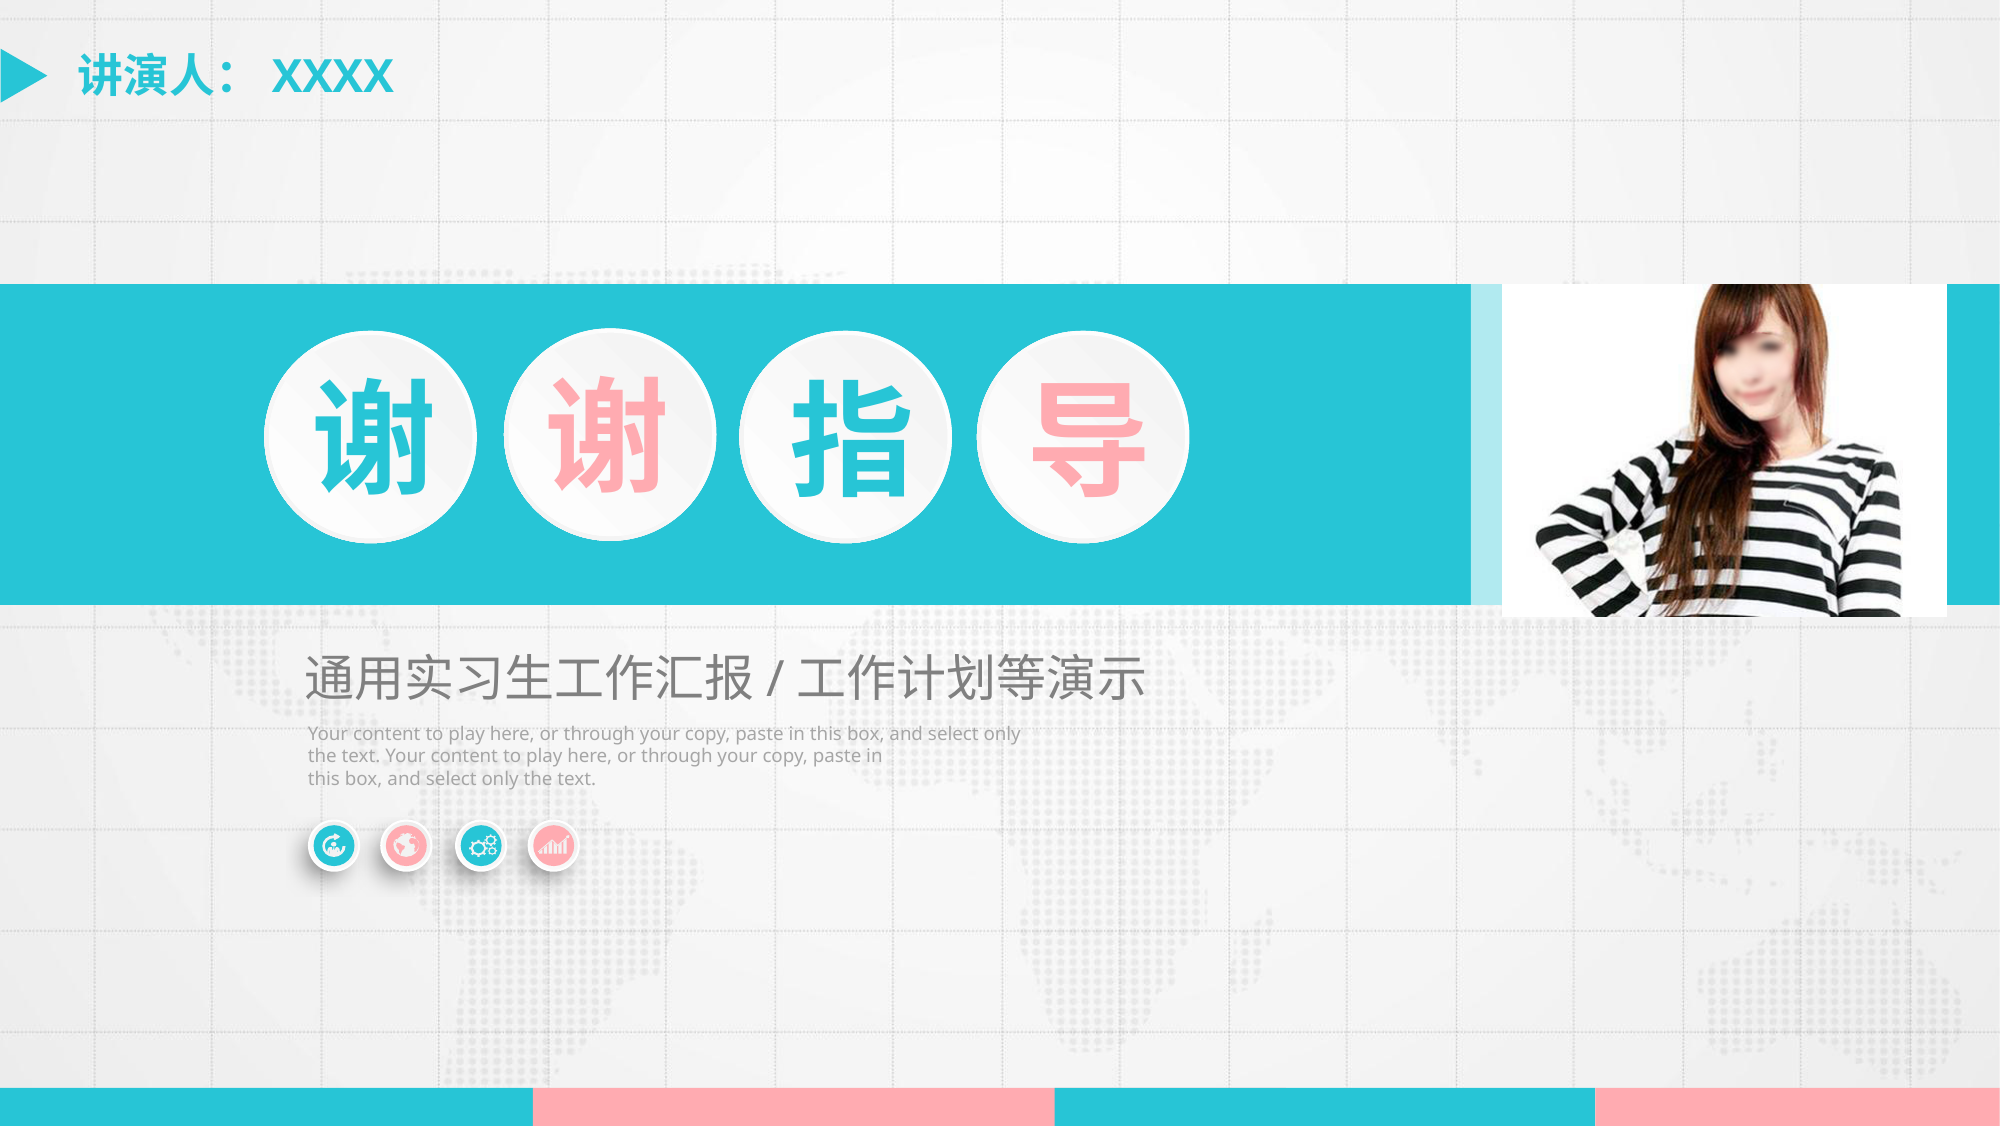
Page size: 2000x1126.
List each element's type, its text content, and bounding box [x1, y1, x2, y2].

text_box [1595, 1087, 2000, 1126]
text_box [0, 283, 1470, 606]
text_box [1470, 283, 1511, 606]
text_box [0, 48, 48, 103]
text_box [308, 820, 360, 871]
text_box Your content to play here, or through your copy, paste in this box, and select only the text. Your content to play here, or through your copy, paste in this box, and select only the text. [292, 714, 1191, 797]
picture [0, 284, 2000, 1087]
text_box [976, 330, 1190, 544]
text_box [456, 820, 507, 871]
text_box [1054, 1087, 1595, 1126]
text_box 讲演人：XXXX [62, 39, 427, 110]
text_box [532, 1087, 1054, 1126]
text_box 通用实习生工作汇报/工作计划等演示 [289, 638, 1166, 714]
text_box [0, 1087, 532, 1126]
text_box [381, 820, 432, 871]
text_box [739, 330, 952, 544]
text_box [264, 330, 477, 544]
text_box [528, 820, 579, 871]
text_box [1511, 283, 2000, 606]
picture [0, 0, 2000, 283]
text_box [503, 328, 717, 541]
